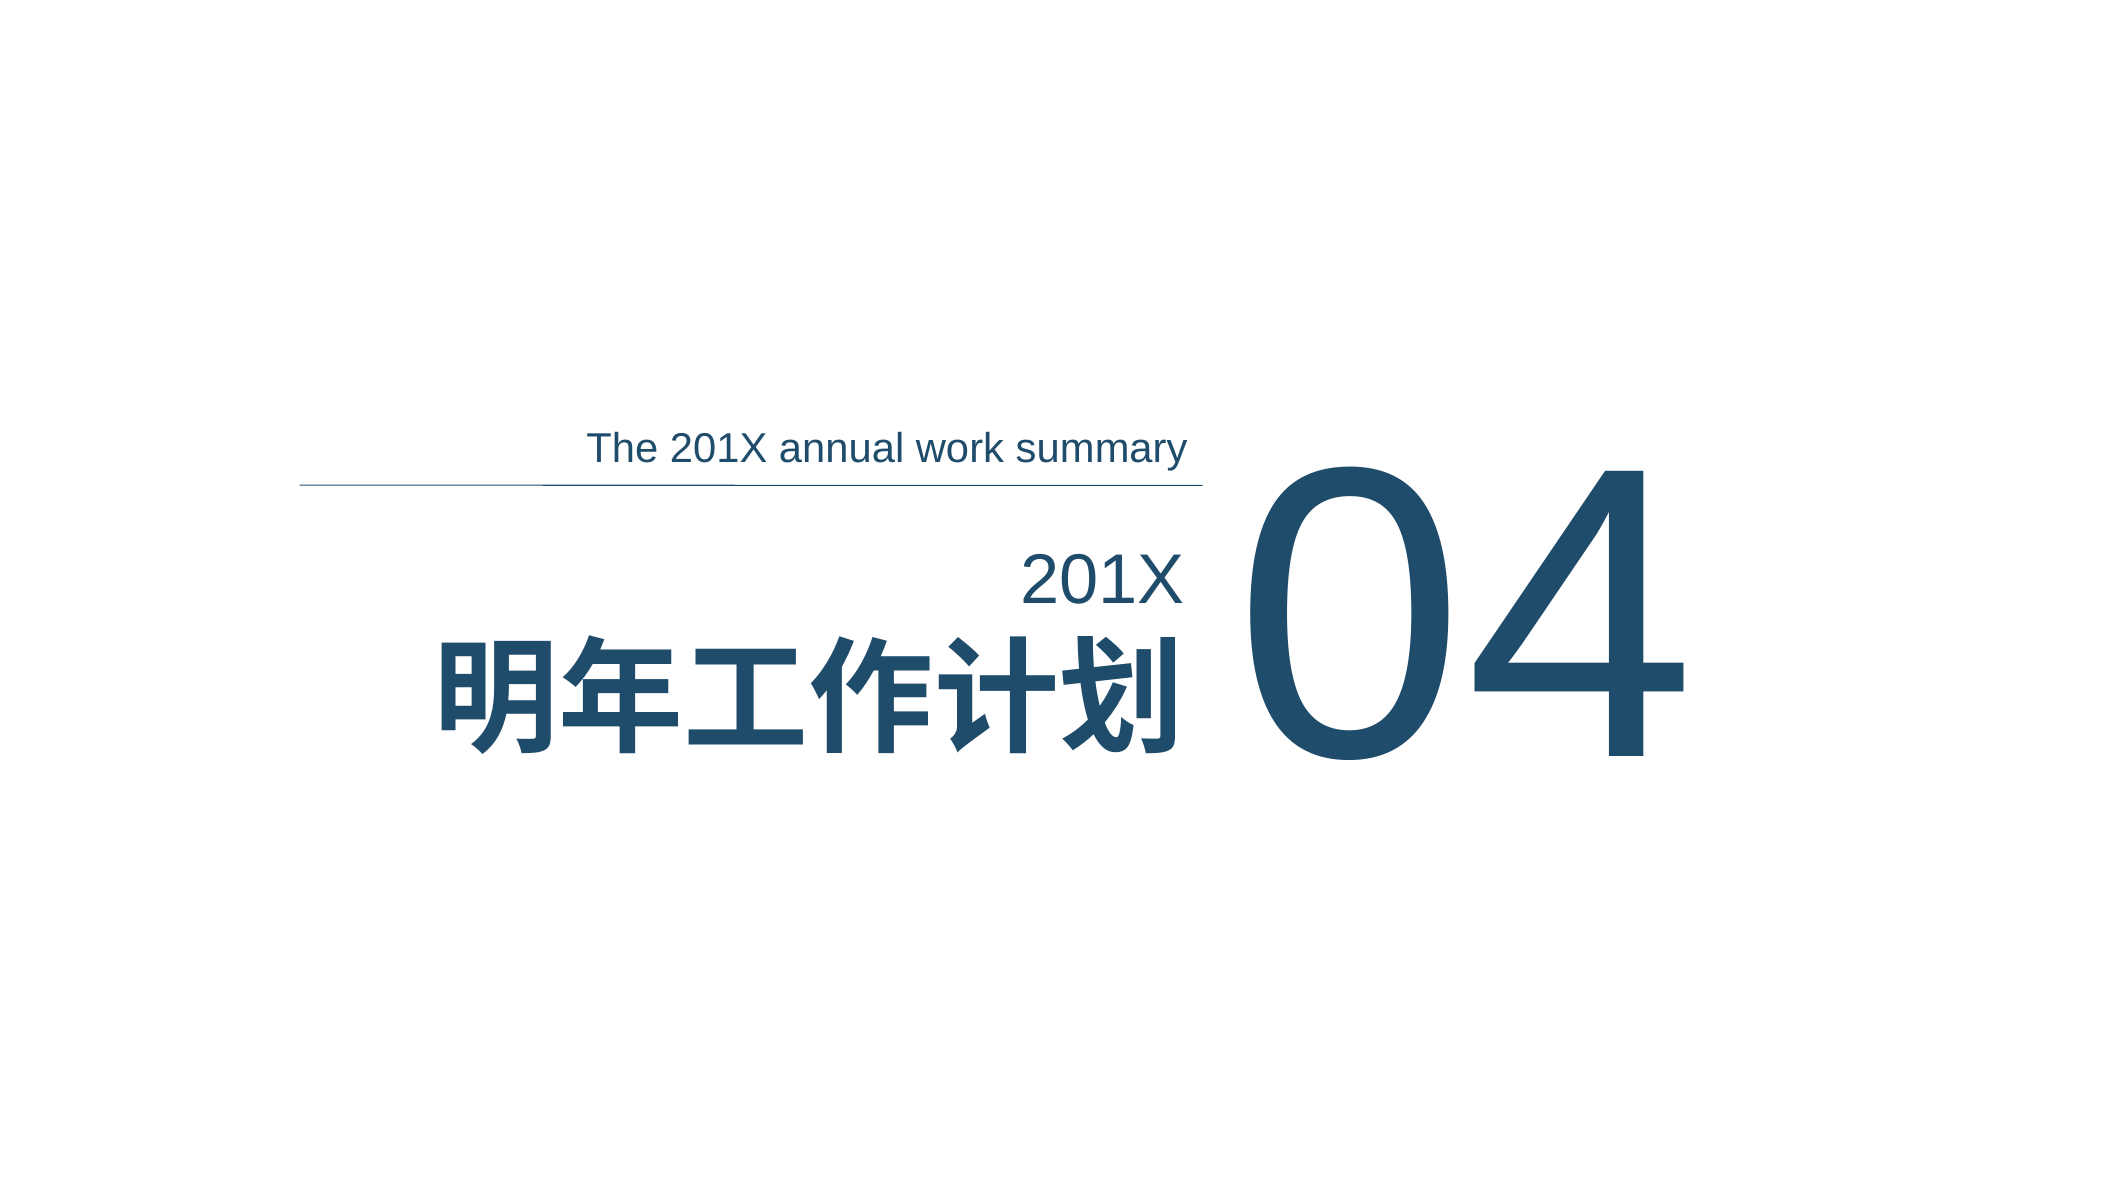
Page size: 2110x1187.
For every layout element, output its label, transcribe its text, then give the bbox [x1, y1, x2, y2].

text_box 04 [1220, 334, 1711, 847]
text_box The 201X annual work summary [571, 413, 1203, 479]
text_box 201X 明年工作计划 [418, 525, 1199, 775]
